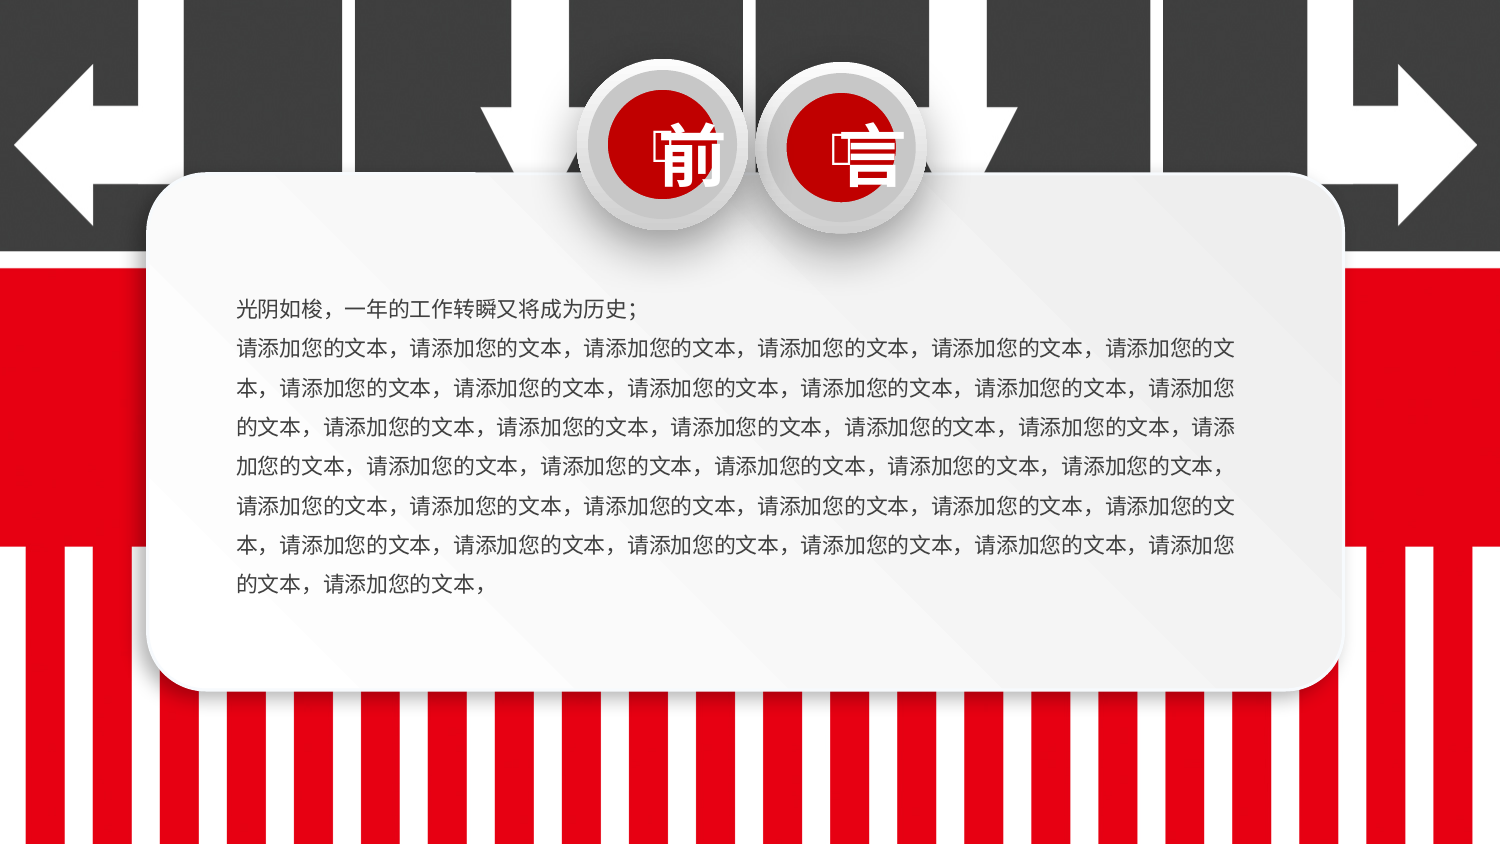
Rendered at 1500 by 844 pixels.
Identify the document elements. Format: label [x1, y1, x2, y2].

text_box [755, 61, 928, 234]
text_box [576, 58, 749, 231]
picture [0, 0, 1500, 844]
